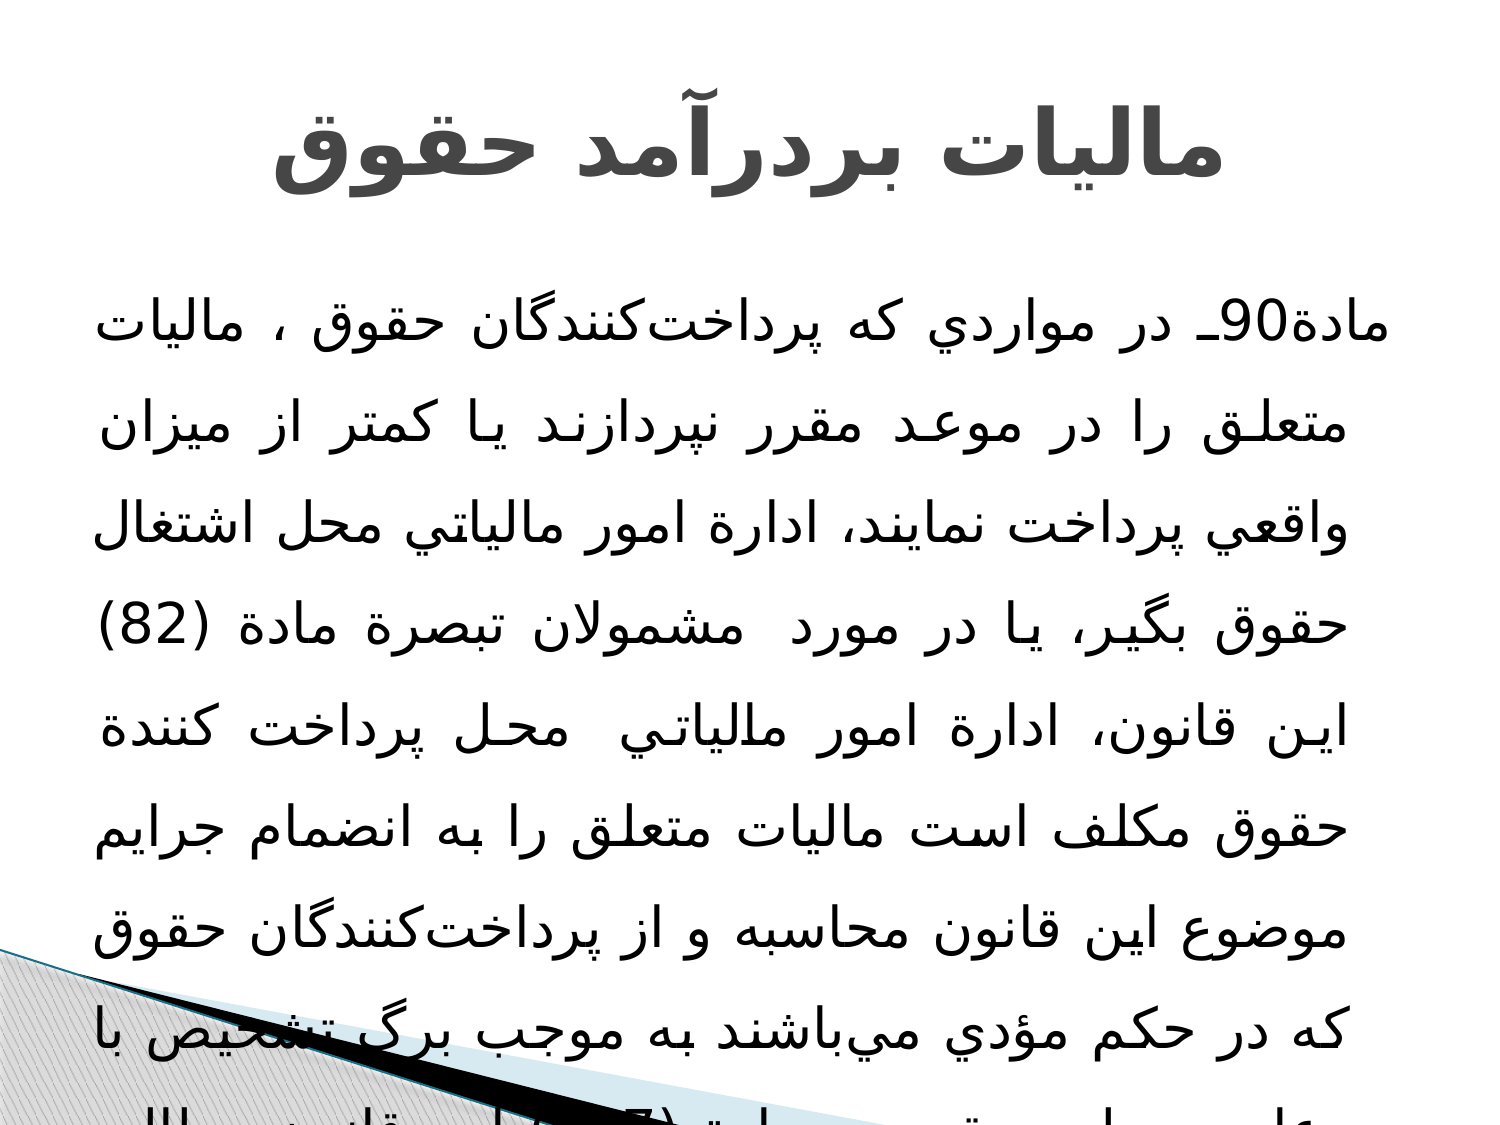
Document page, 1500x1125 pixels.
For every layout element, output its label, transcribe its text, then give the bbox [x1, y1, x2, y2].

list مادة90ـ در مواردي که پرداخت‌کنندگان حقوق ، ماليات متعلق ‌را در موعد مقرر نپردازند يا کمتر از ميزان واقعي پرداخت نمايند، ادارة امور مالياتي محل اشتغال حقوق بگير، يا در مورد مشمولان ‌تبصرة مادة (82) اين قانون‌، ادارة امور مالياتي محل پرداخت کنندة ‌حقوق مکلف است ماليات متعلق را به انضمام جرايم موضوع اين ‌قانون محاسبه و از پرداخت‌کنندگان حقوق که در حکم مؤدي ‌مي‌باشند به موجب برگ تشخيص با رعايت مهلت مقرر در مادة ‌(157) اين قانون مطالبه کند. حکم اين ماده نسبت به مشمولان مادة ‌(88) اين قانون نيز جاري خواهد بود. [75, 243, 1425, 986]
title مالیات بردرآمد حقوق [75, 45, 1425, 233]
